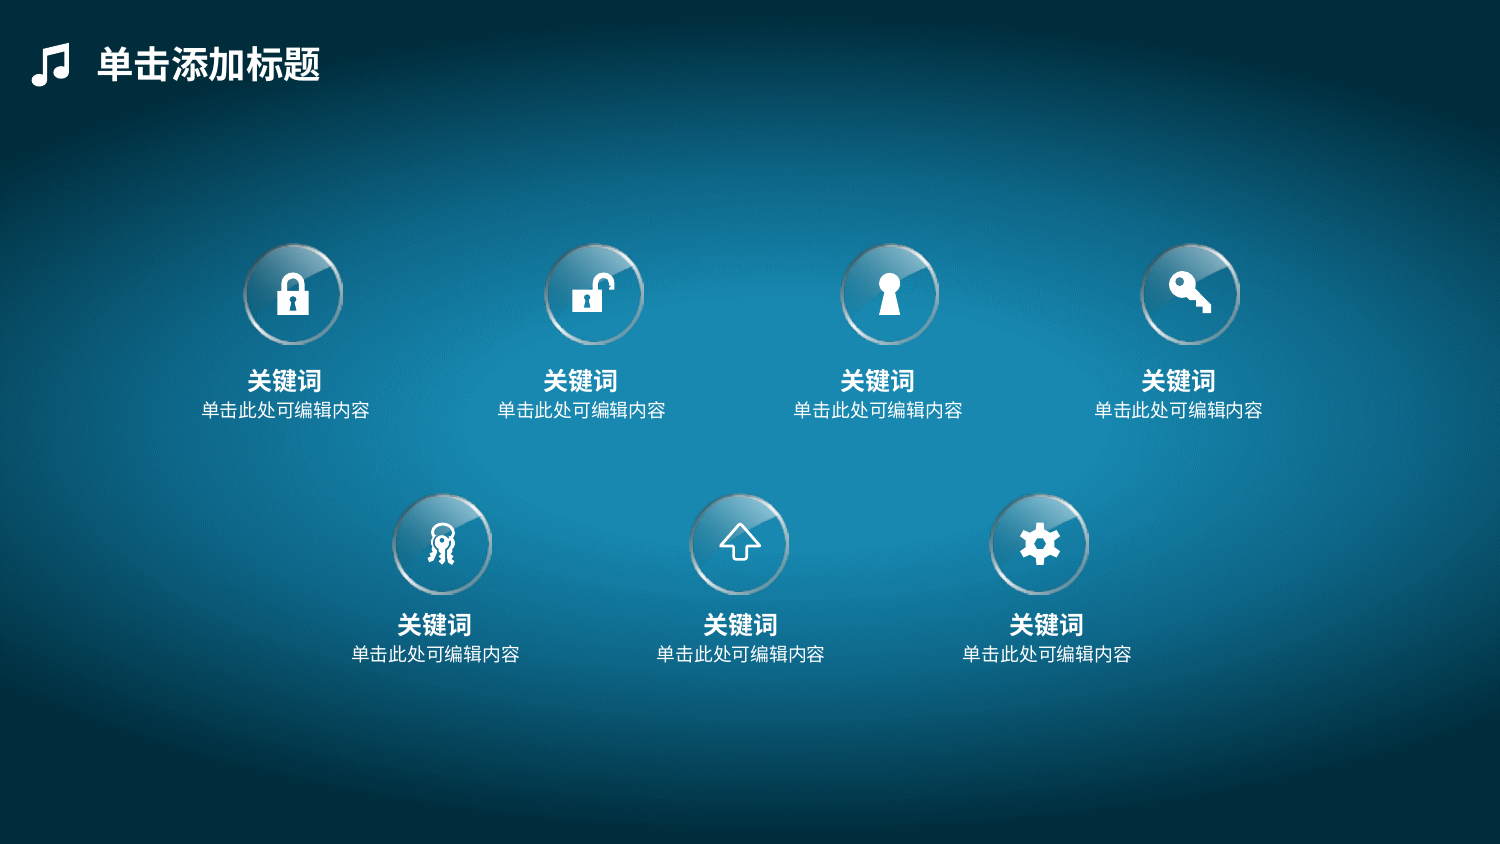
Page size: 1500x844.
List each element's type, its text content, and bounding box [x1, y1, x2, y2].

text_box 单击此处可编辑内容 [656, 642, 849, 666]
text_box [393, 494, 490, 593]
text_box 单击此处可编辑内容 [793, 399, 986, 422]
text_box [990, 494, 1086, 593]
text_box 关键词 [496, 365, 666, 396]
text_box 关键词 [200, 365, 370, 396]
text_box 关键词 [656, 609, 826, 640]
text_box [31, 42, 69, 87]
text_box 关键词 [793, 365, 963, 396]
text_box 关键词 [962, 609, 1132, 640]
text_box 单击此处可编辑内容 [201, 399, 393, 422]
text_box 单击此处可编辑内容 [351, 642, 543, 666]
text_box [841, 244, 937, 343]
picture [50, 130, 1500, 721]
text_box 单击此处可编辑内容 [1094, 399, 1287, 422]
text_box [690, 494, 786, 593]
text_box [546, 244, 642, 343]
text_box 单击此处可编辑内容 [962, 642, 1155, 666]
text_box 关键词 [1093, 365, 1263, 396]
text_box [245, 244, 341, 343]
text_box 关键词 [350, 609, 520, 640]
text_box 单击添加标题 [96, 40, 352, 87]
text_box 单击此处可编辑内容 [497, 399, 690, 422]
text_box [1142, 244, 1238, 343]
